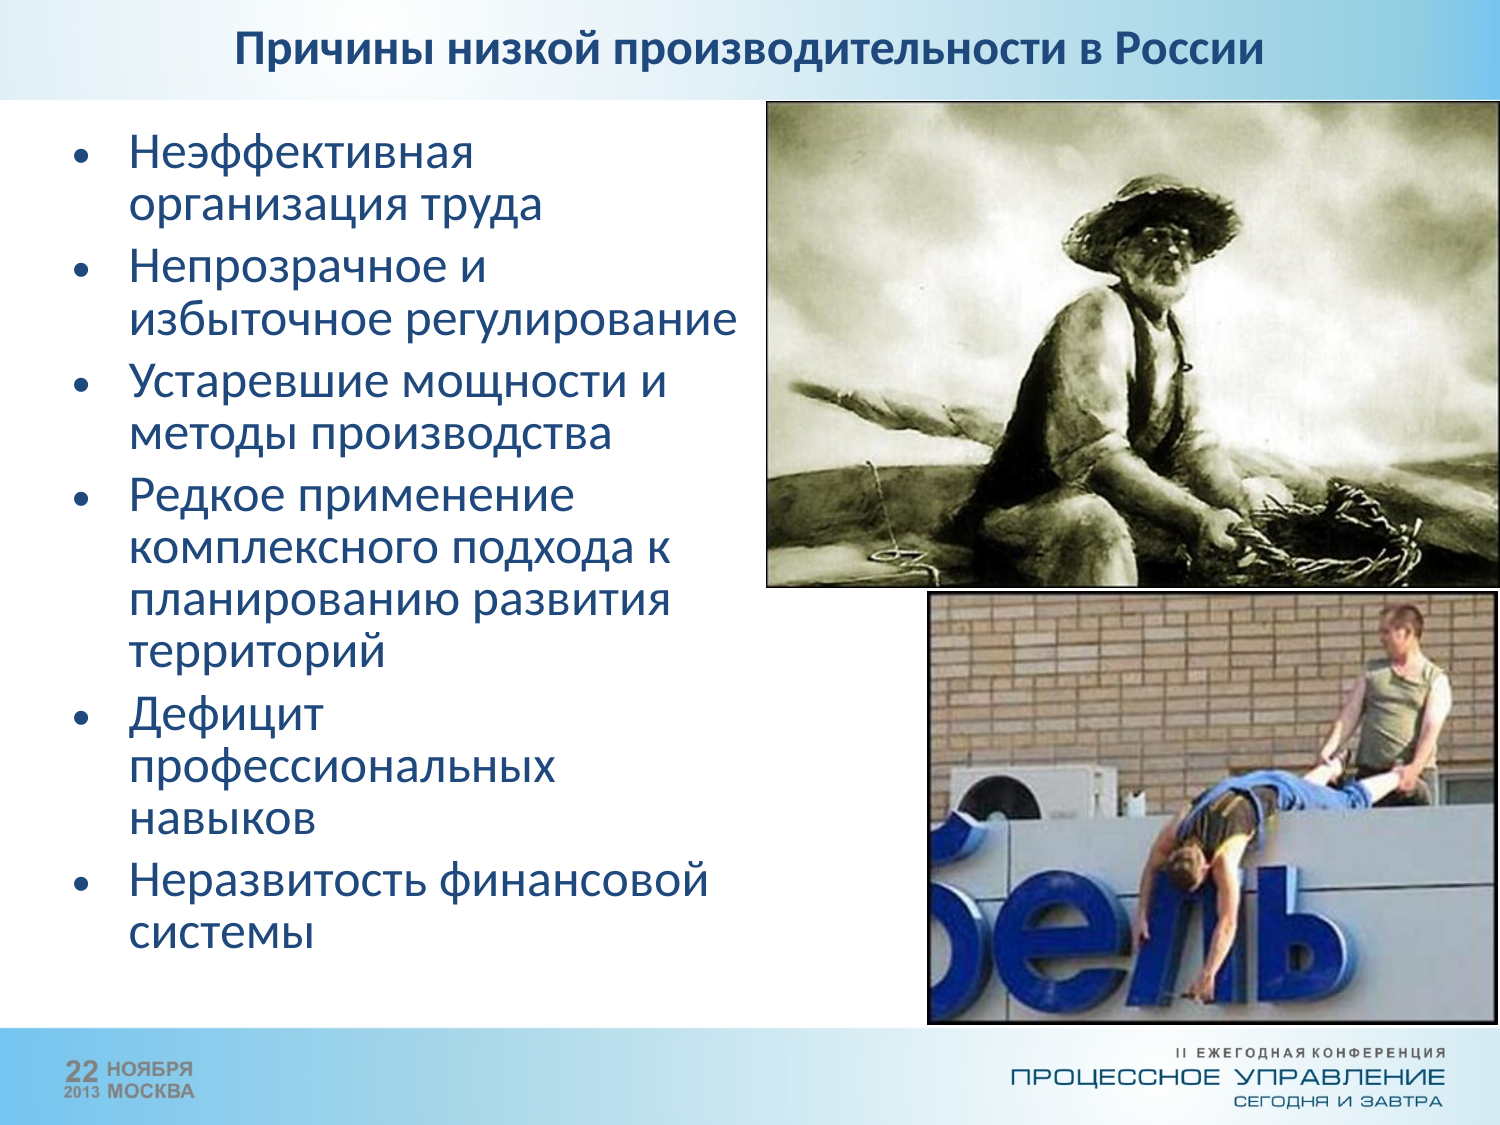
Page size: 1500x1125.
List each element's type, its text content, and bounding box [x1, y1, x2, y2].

list Причины низкой производительности в России [29, 7, 1471, 107]
picture [0, 0, 1500, 1125]
list Неэффективная организация труда Непрозрачное и избыточное регулирование Устаревшие мощности и методы производства Редкое применение комплексного подхода к планированию развития территорий Дефицит профессиональных навыков Неразвитость финансовой системы [56, 121, 764, 1026]
